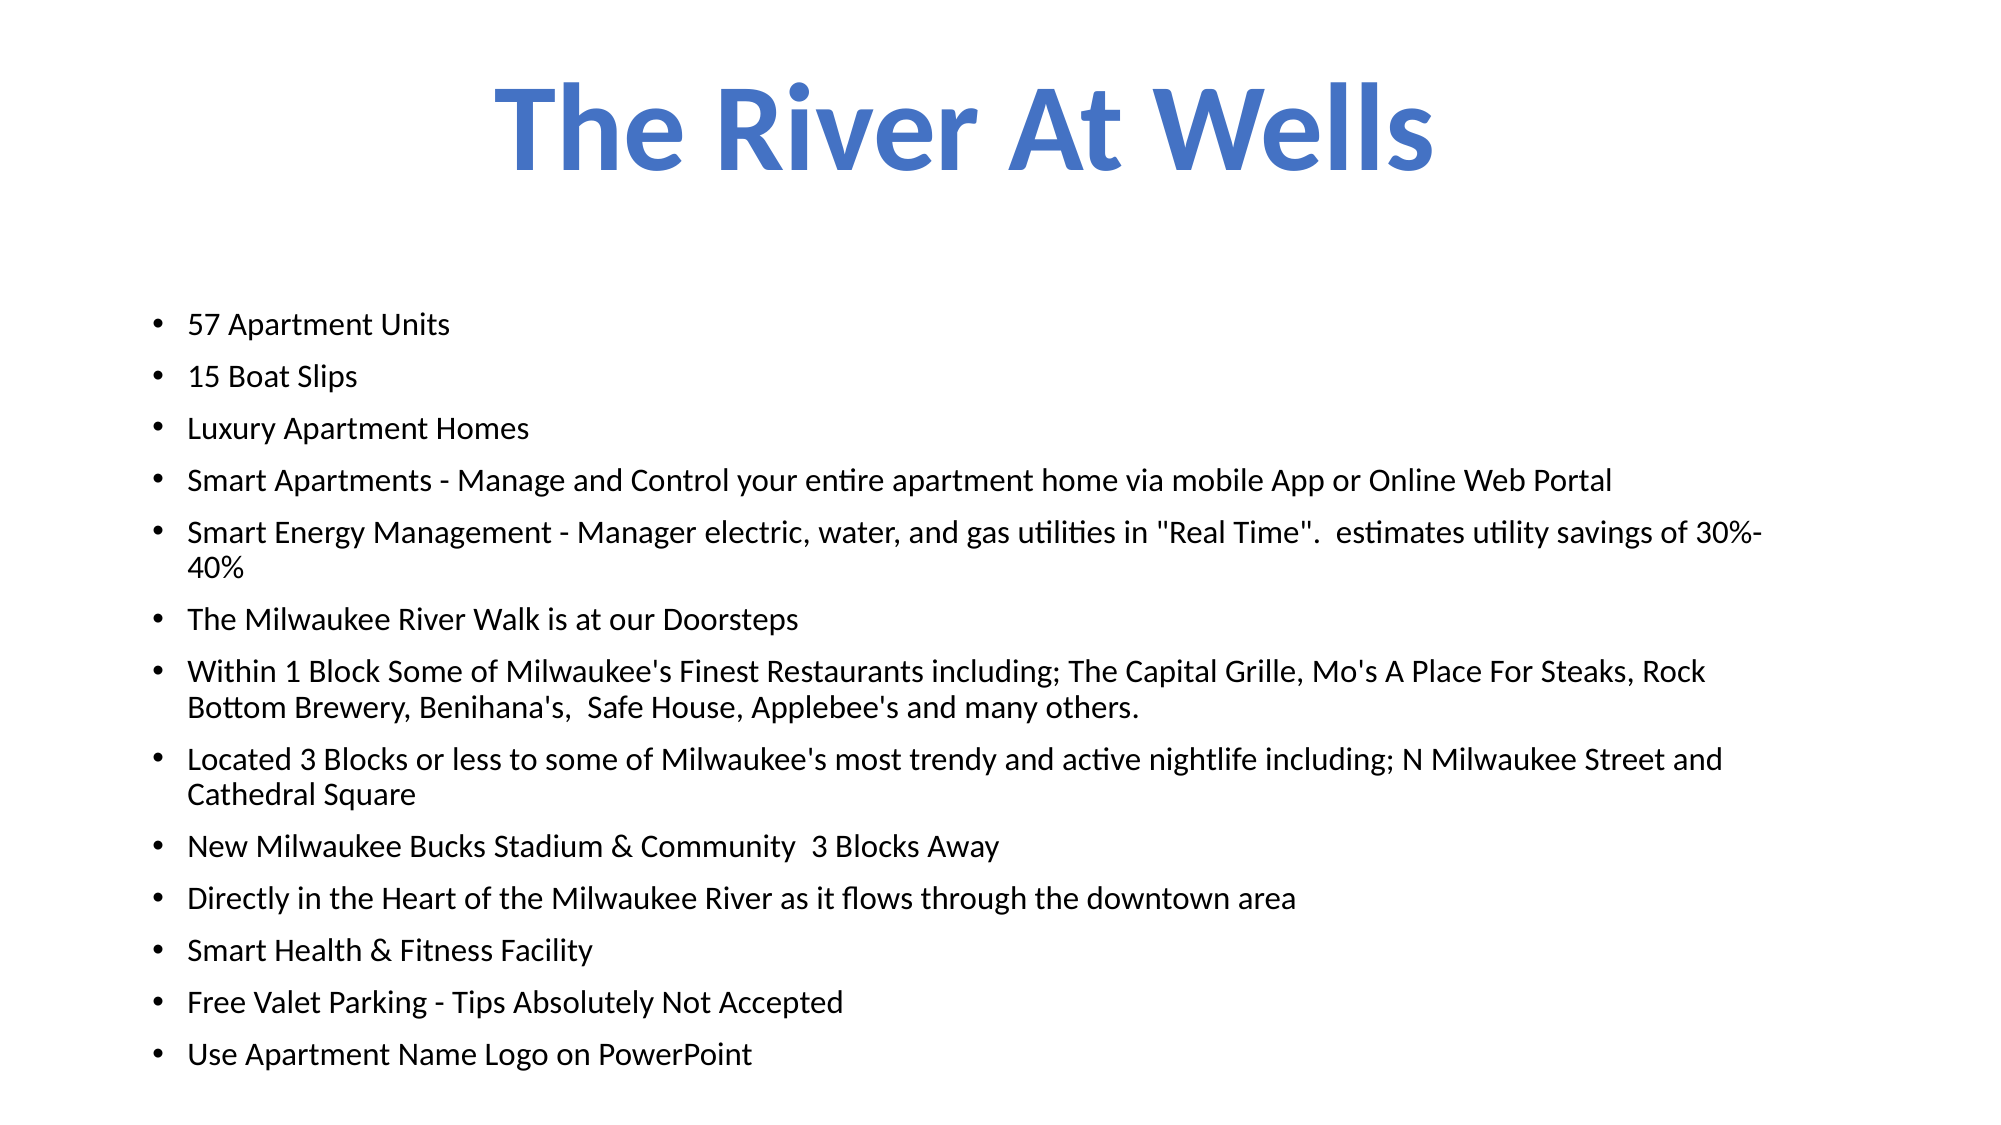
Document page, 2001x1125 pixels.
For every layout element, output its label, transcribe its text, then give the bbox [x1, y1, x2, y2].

list 57 Apartment Units 15 Boat Slips Luxury Apartment Homes Smart Apartments - Manage and Control your entire apartment home via mobile App or Online Web Portal Smart Energy Management - Manager electric, water, and gas utilities in "Real Time". estimates utility savings of 30%-40% The Milwaukee River Walk is at our Doorsteps Within 1 Block Some of Milwaukee's Finest Restaurants including; The Capital Grille, Mo's A Place For Steaks, Rock Bottom Brewery, Benihana's, Safe House, Applebee's and many others. Located 3 Blocks or less to some of Milwaukee's most trendy and active nightlife including; N Milwaukee Street and Cathedral Square New Milwaukee Bucks Stadium & Community 3 Blocks Away Directly in the Heart of the Milwaukee River as it flows through the downtown area Smart Health & Fitness Facility Free Valet Parking - Tips Absolutely Not Accepted Use Apartment Name Logo on PowerPoint [137, 299, 1811, 1082]
text_box The River At Wells [454, 37, 1476, 203]
